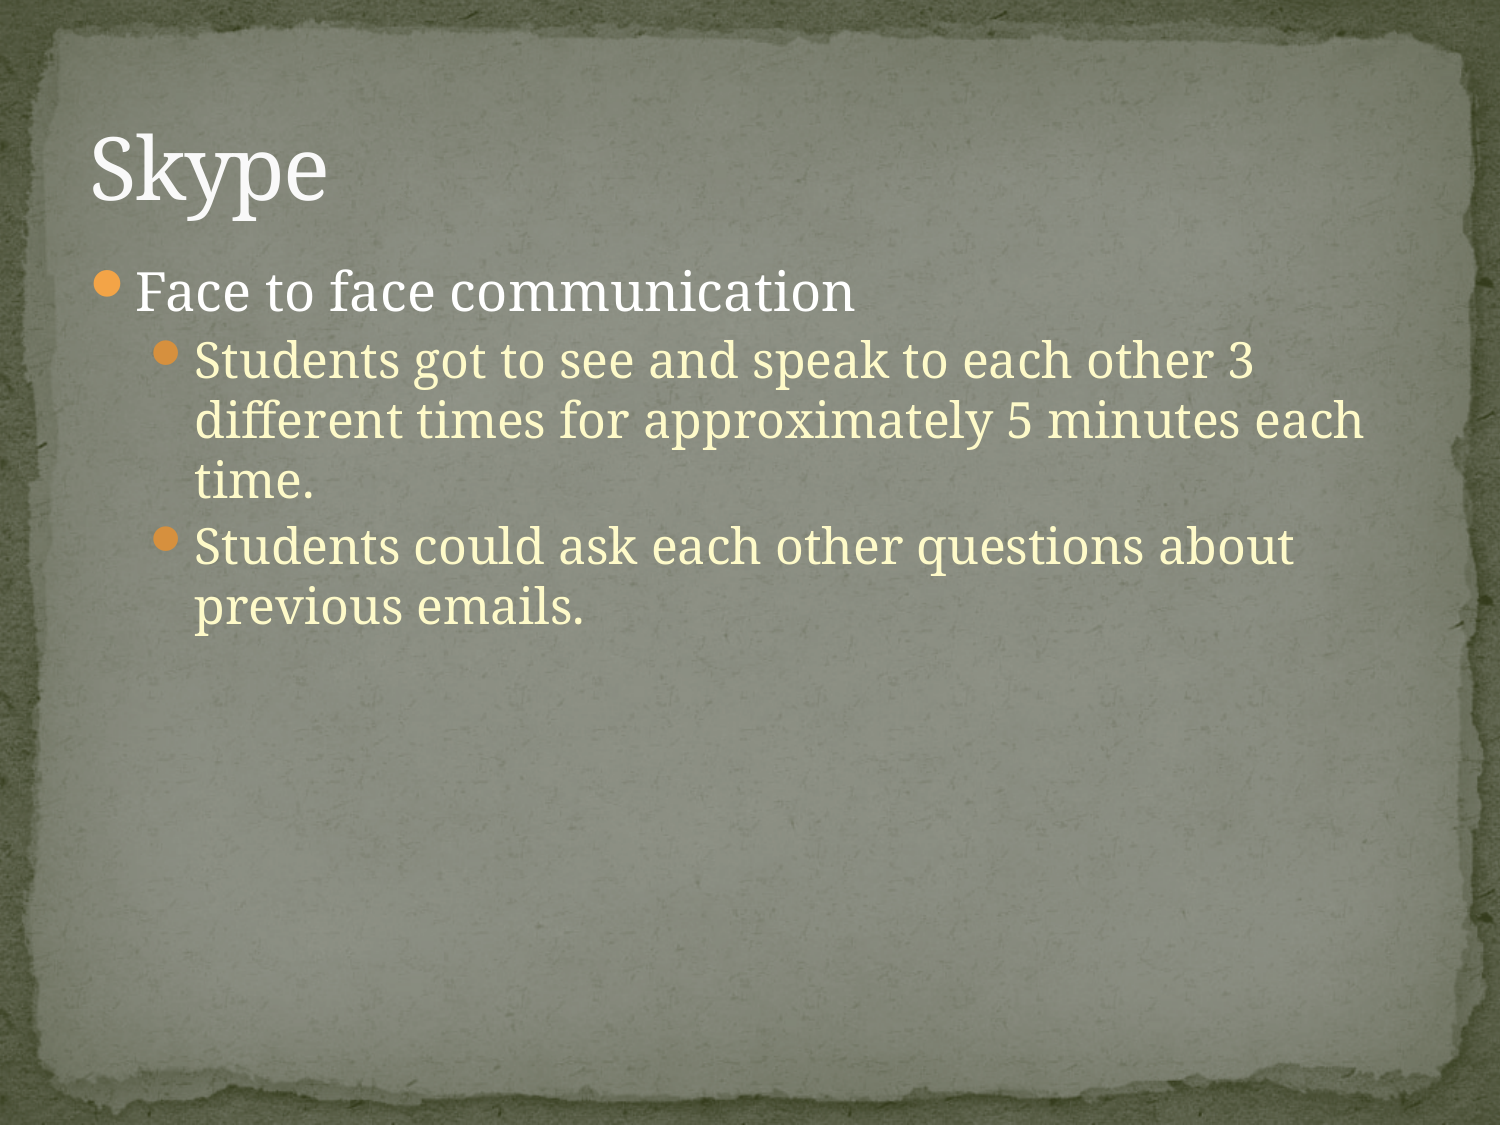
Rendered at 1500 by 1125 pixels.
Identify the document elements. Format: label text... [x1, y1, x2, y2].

title Skype [74, 24, 1425, 225]
list Face to face communication Students got to see and speak to each other 3 different times for approximately 5 minutes each time. Students could ask each other questions about previous emails. [75, 249, 1425, 1000]
